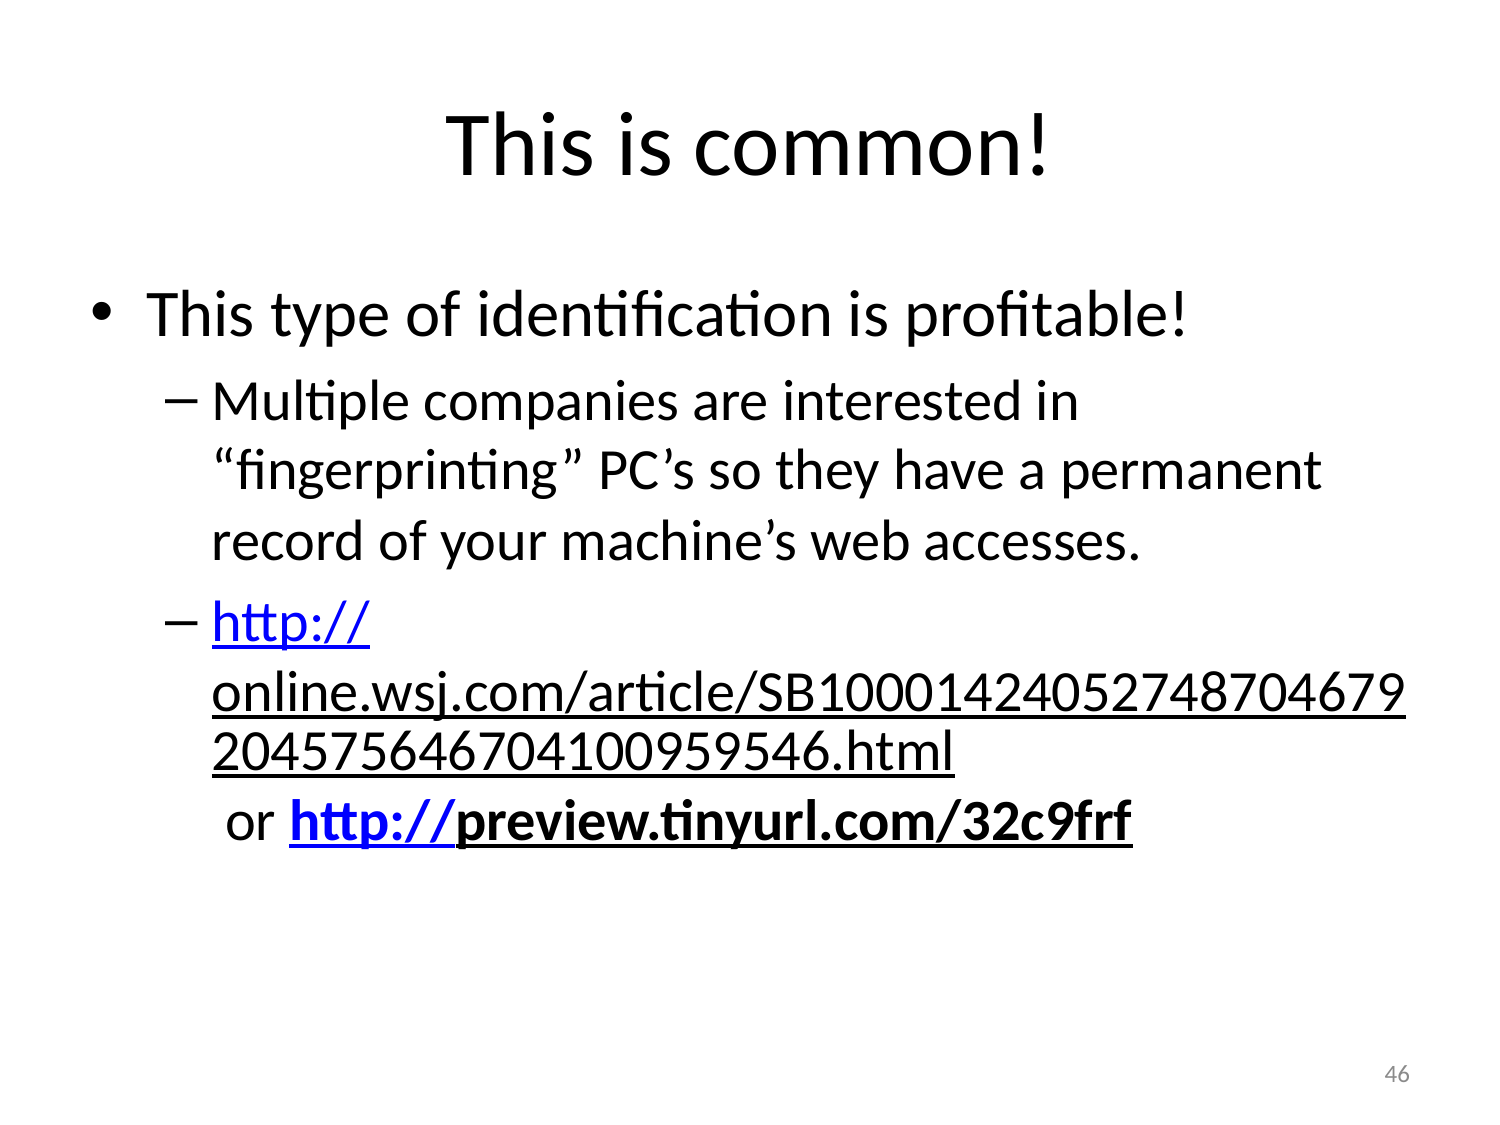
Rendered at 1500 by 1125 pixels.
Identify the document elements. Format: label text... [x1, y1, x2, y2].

slide_number 46 [1074, 1042, 1425, 1103]
title This is common! [75, 45, 1425, 233]
list This type of identification is profitable! Multiple companies are interested in “fingerprinting” PC’s so they have a permanent record of your machine’s web accesses. http://online.wsj.com/article/SB10001424052748704679204575646704100959546.html or http://preview.tinyurl.com/32c9frf [75, 262, 1425, 1005]
